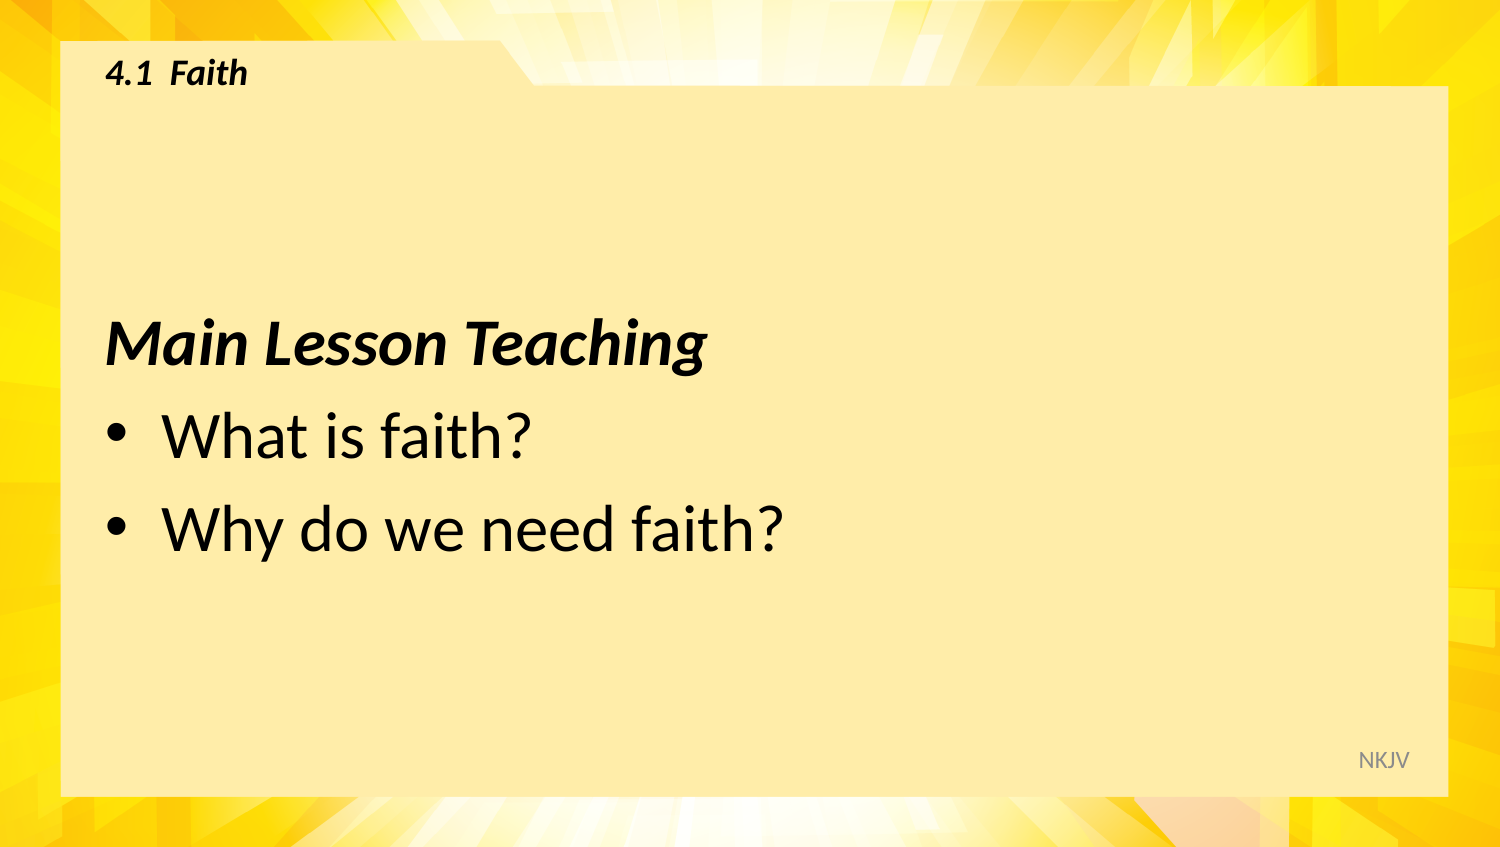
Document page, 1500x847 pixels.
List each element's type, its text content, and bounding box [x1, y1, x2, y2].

picture [0, 0, 1500, 847]
footer NKJV [950, 736, 1425, 782]
list Main Lesson Teaching What is faith? Why do we need faith? [89, 141, 1403, 722]
title 4.1 Faith [89, 33, 1420, 108]
